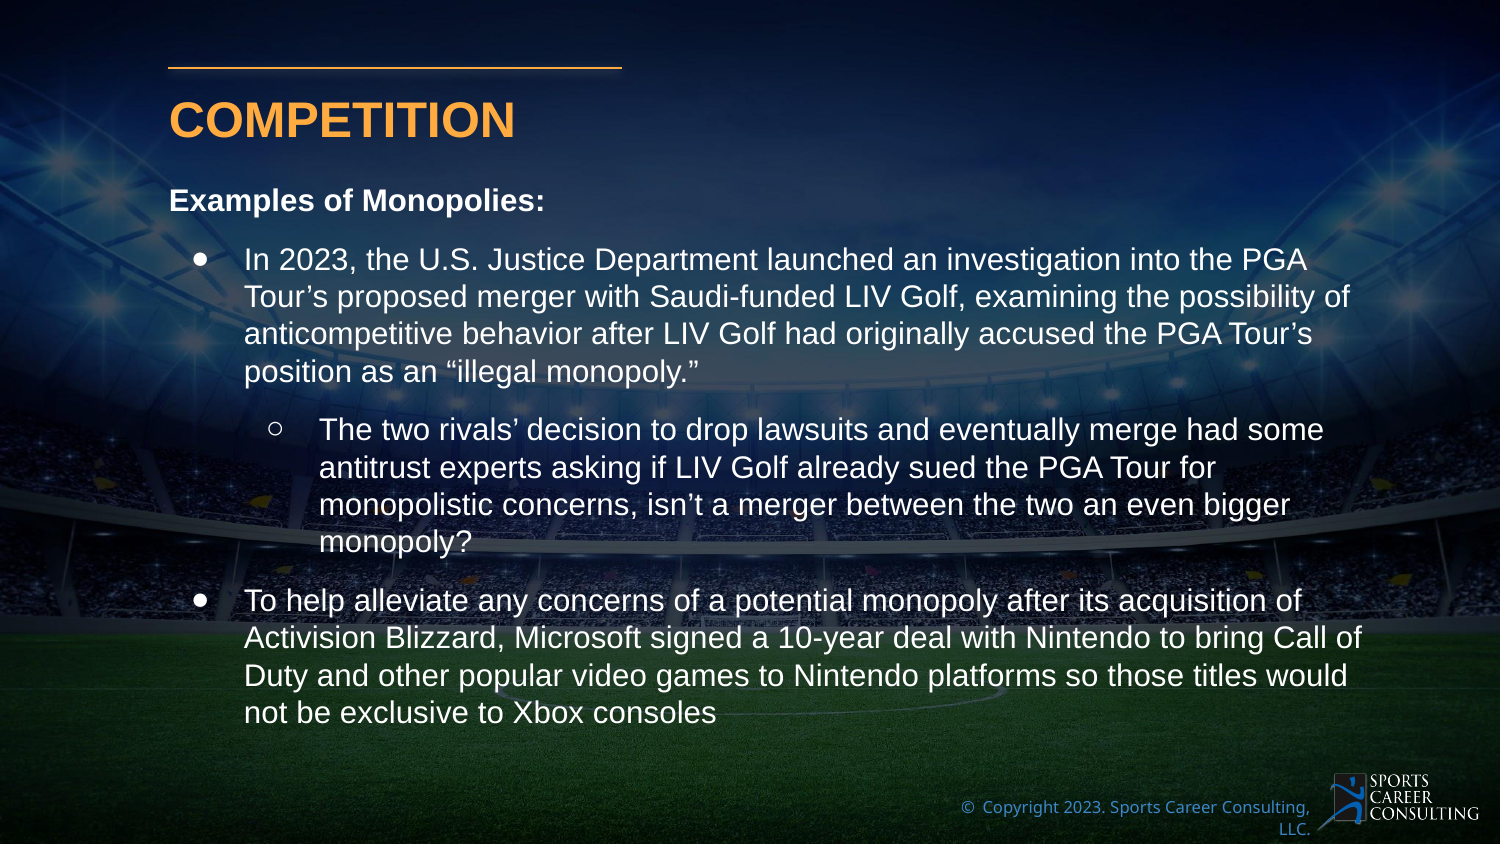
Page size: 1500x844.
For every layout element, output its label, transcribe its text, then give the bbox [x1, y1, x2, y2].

list Examples of Monopolies: In 2023, the U.S. Justice Department launched an investigation into the PGA Tour’s proposed merger with Saudi-funded LIV Golf, examining the possibility of anticompetitive behavior after LIV Golf had originally accused the PGA Tour’s position as an “illegal monopoly.” The two rivals’ decision to drop lawsuits and eventually merge had some antitrust experts asking if LIV Golf already sued the PGA Tour for monopolistic concerns, isn’t a merger between the two an even bigger monopoly? To help alleviate any concerns of a potential monopoly after its acquisition of Activision Blizzard, Microsoft signed a 10-year deal with Nintendo to bring Call of Duty and other popular video games to Nintendo platforms so those titles would not be exclusive to Xbox consoles [153, 165, 1409, 708]
picture [0, 0, 1500, 844]
title COMPETITION [153, 72, 1095, 165]
text_box © Copyright 2023. Sports Career Consulting, LLC. [914, 769, 1326, 844]
